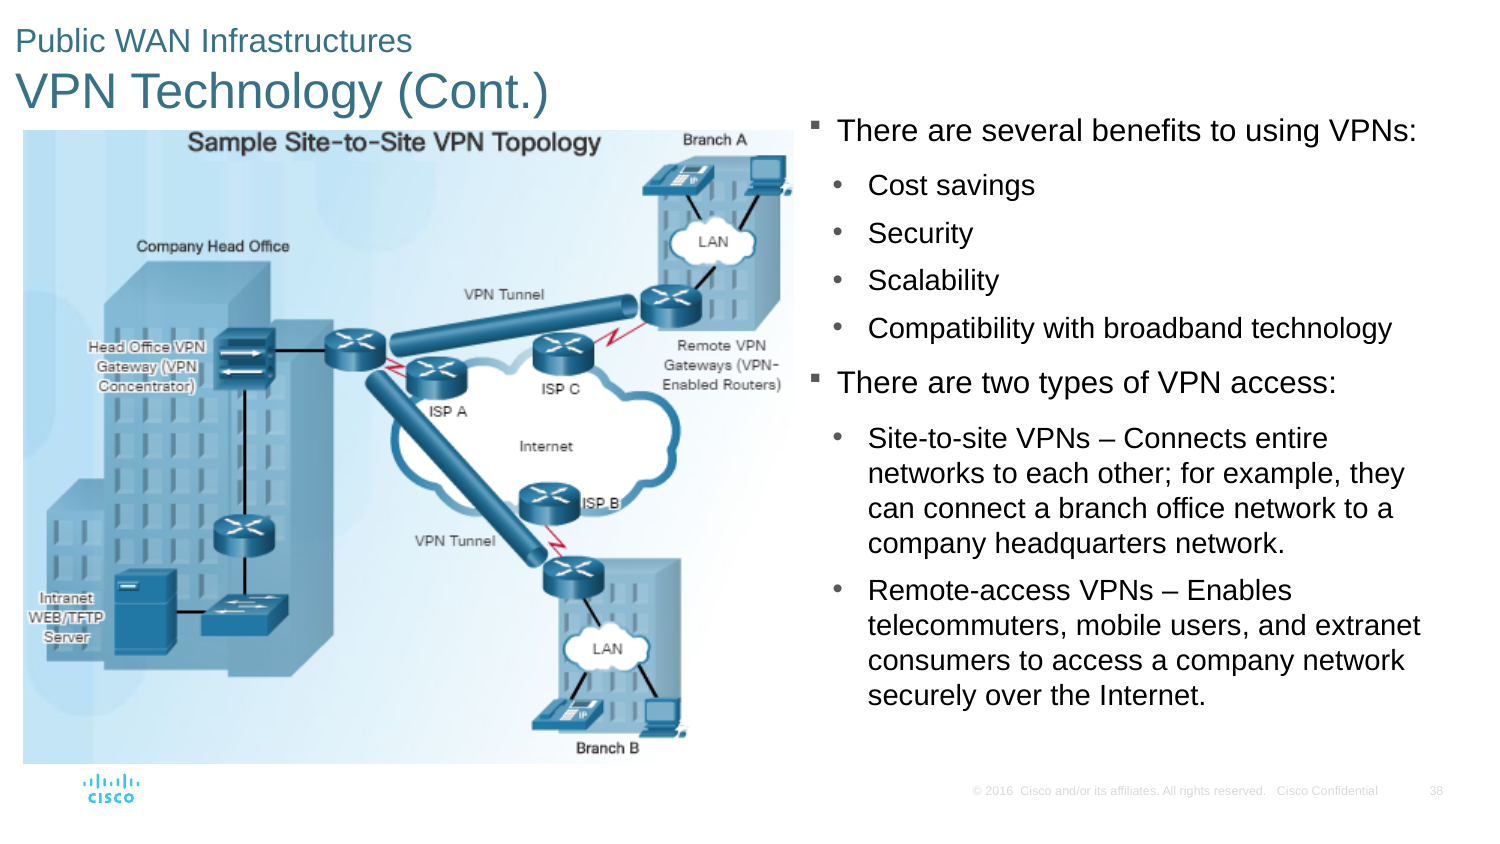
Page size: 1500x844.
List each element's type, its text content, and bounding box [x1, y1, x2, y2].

title Public WAN Infrastructures VPN Technology (Cont.) [0, 6, 794, 131]
list There are several benefits to using VPNs: Cost savings Security Scalability Compatibility with broadband technology There are two types of VPN access: Site-to-site VPNs – Connects entire networks to each other; for example, they can connect a branch office network to a company headquarters network. Remote-access VPNs – Enables telecommuters, mobile users, and extranet consumers to access a company network securely over the Internet. [793, 102, 1473, 740]
picture [23, 130, 795, 764]
